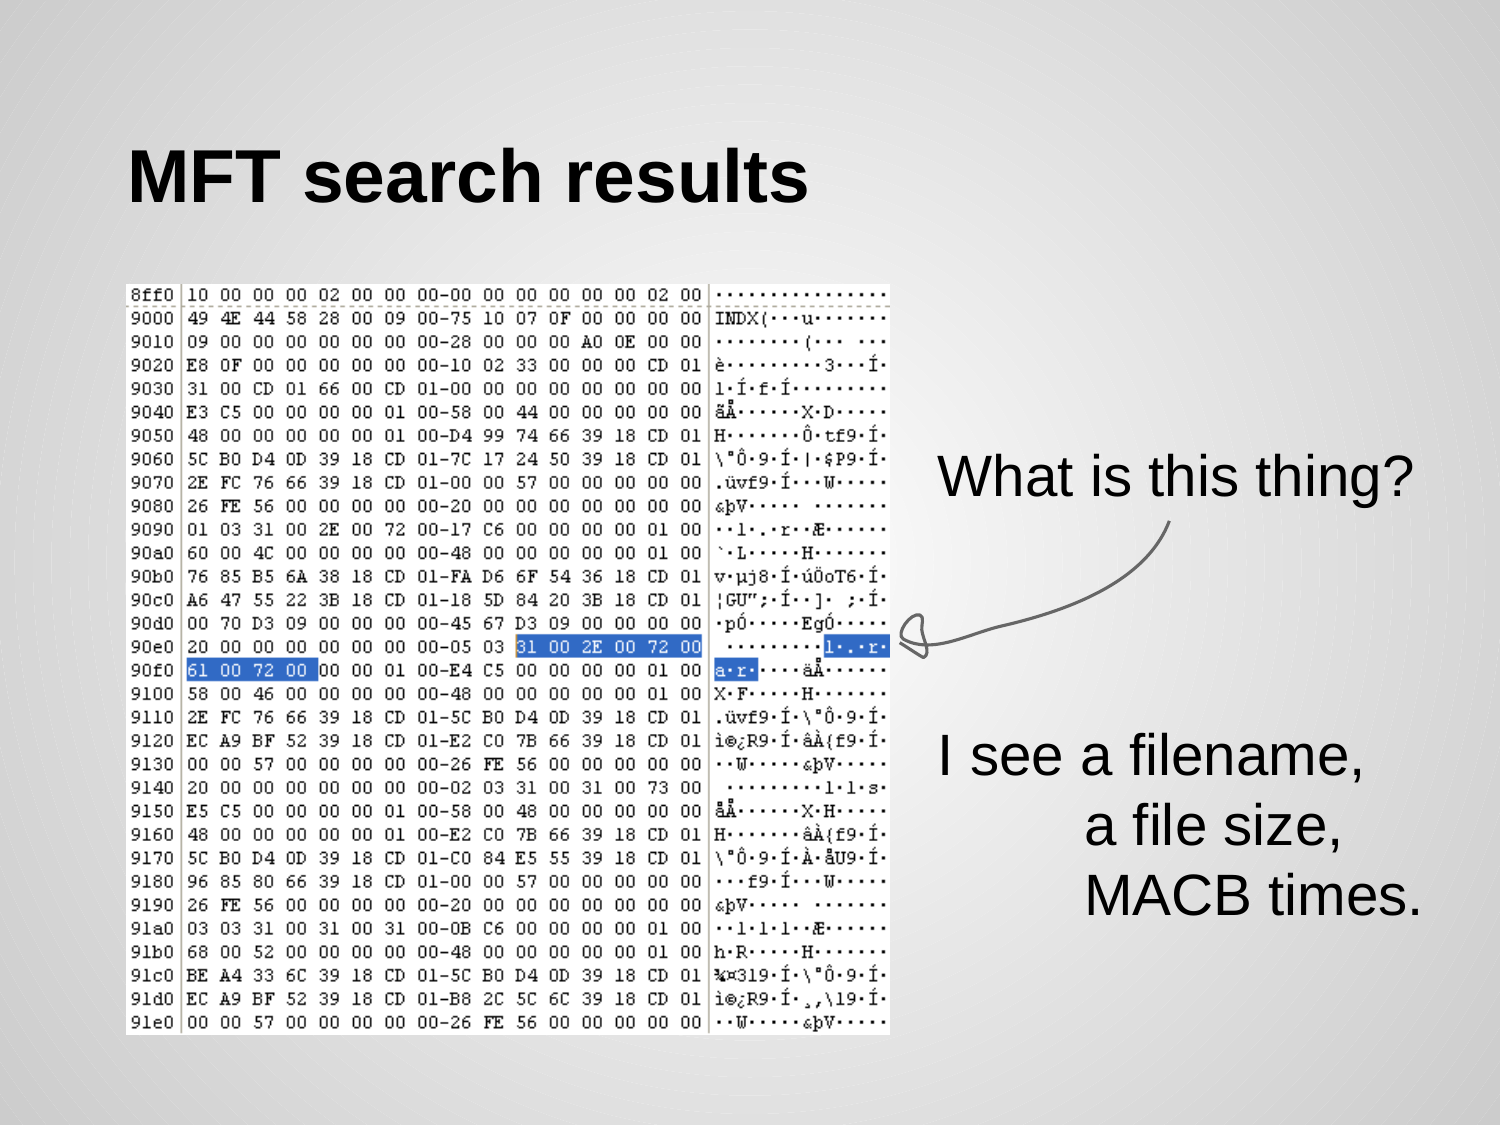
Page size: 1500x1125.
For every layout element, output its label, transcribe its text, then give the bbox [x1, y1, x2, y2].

list What is this thing? I see a filename, a file size, MACB times. [922, 422, 1449, 1035]
title MFT search results [75, 45, 1425, 233]
text_box [899, 520, 1170, 658]
picture [126, 283, 890, 1035]
